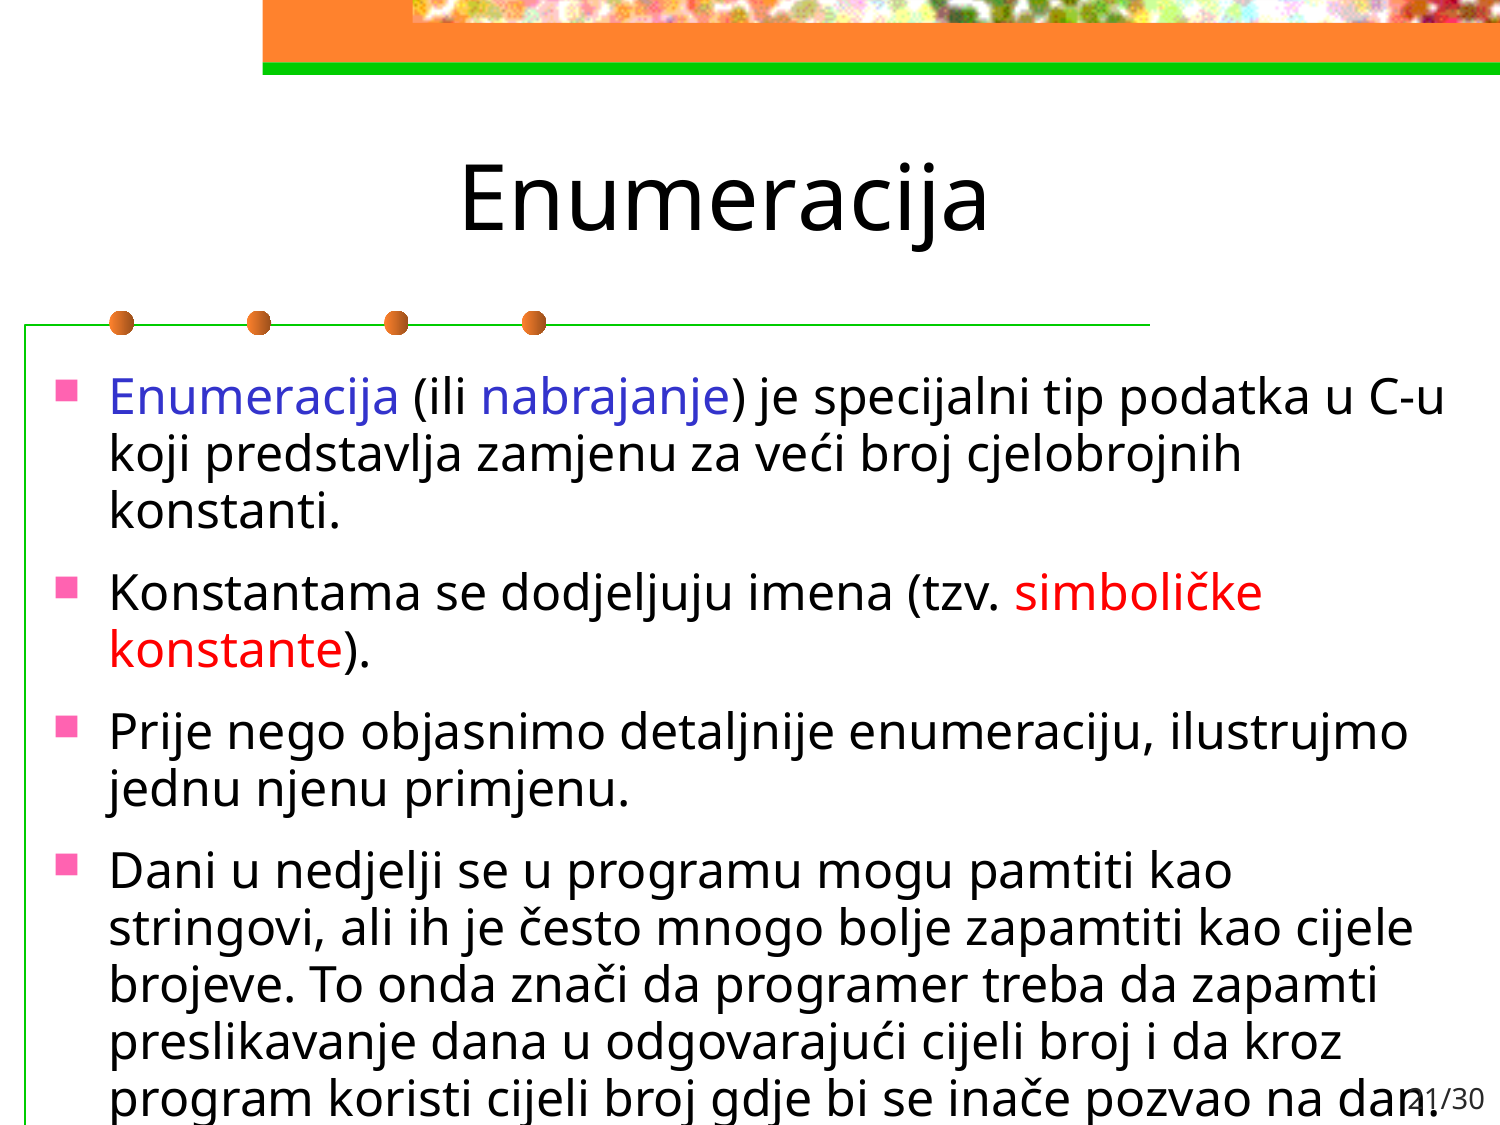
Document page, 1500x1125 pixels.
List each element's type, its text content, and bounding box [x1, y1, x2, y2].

list Enumeracija (ili nabrajanje) je specijalni tip podatka u C-u koji predstavlja zamjenu za veći broj cjelobrojnih konstanti. Konstantama se dodjeljuju imena (tzv. simboličke konstante). Prije nego objasnimo detaljnije enumeraciju, ilustrujmo jednu njenu primjenu. Dani u nedjelji se u programu mogu pamtiti kao stringovi, ali ih je često mnogo bolje zapamtiti kao cijele brojeve. To onda znači da programer treba da zapamti preslikavanje dana u odgovarajući cijeli broj i da kroz program koristi cijeli broj gdje bi se inače pozvao na dan. [37, 361, 1471, 1037]
text_box 21/30 [1374, 1072, 1500, 1123]
title Enumeracija [87, 99, 1363, 288]
picture [412, 0, 1500, 23]
